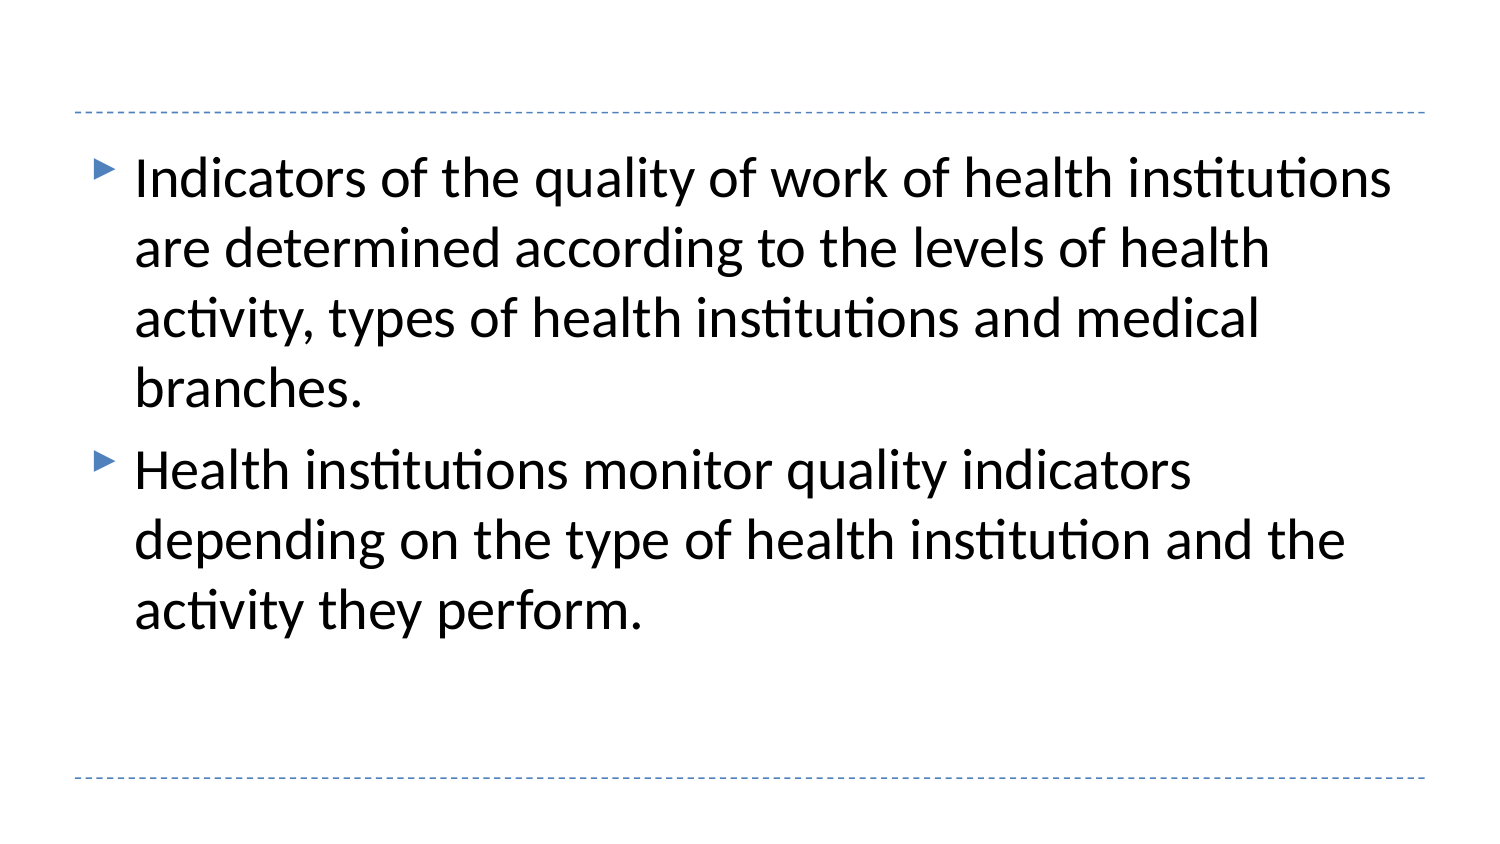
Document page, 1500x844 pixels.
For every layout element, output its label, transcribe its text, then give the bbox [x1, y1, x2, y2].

list Indicators of the quality of work of health institutions are determined according to the levels of health activity, types of health institutions and medical branches. Health institutions monitor quality indicators depending on the type of health institution and the activity they perform. [74, 131, 1426, 779]
